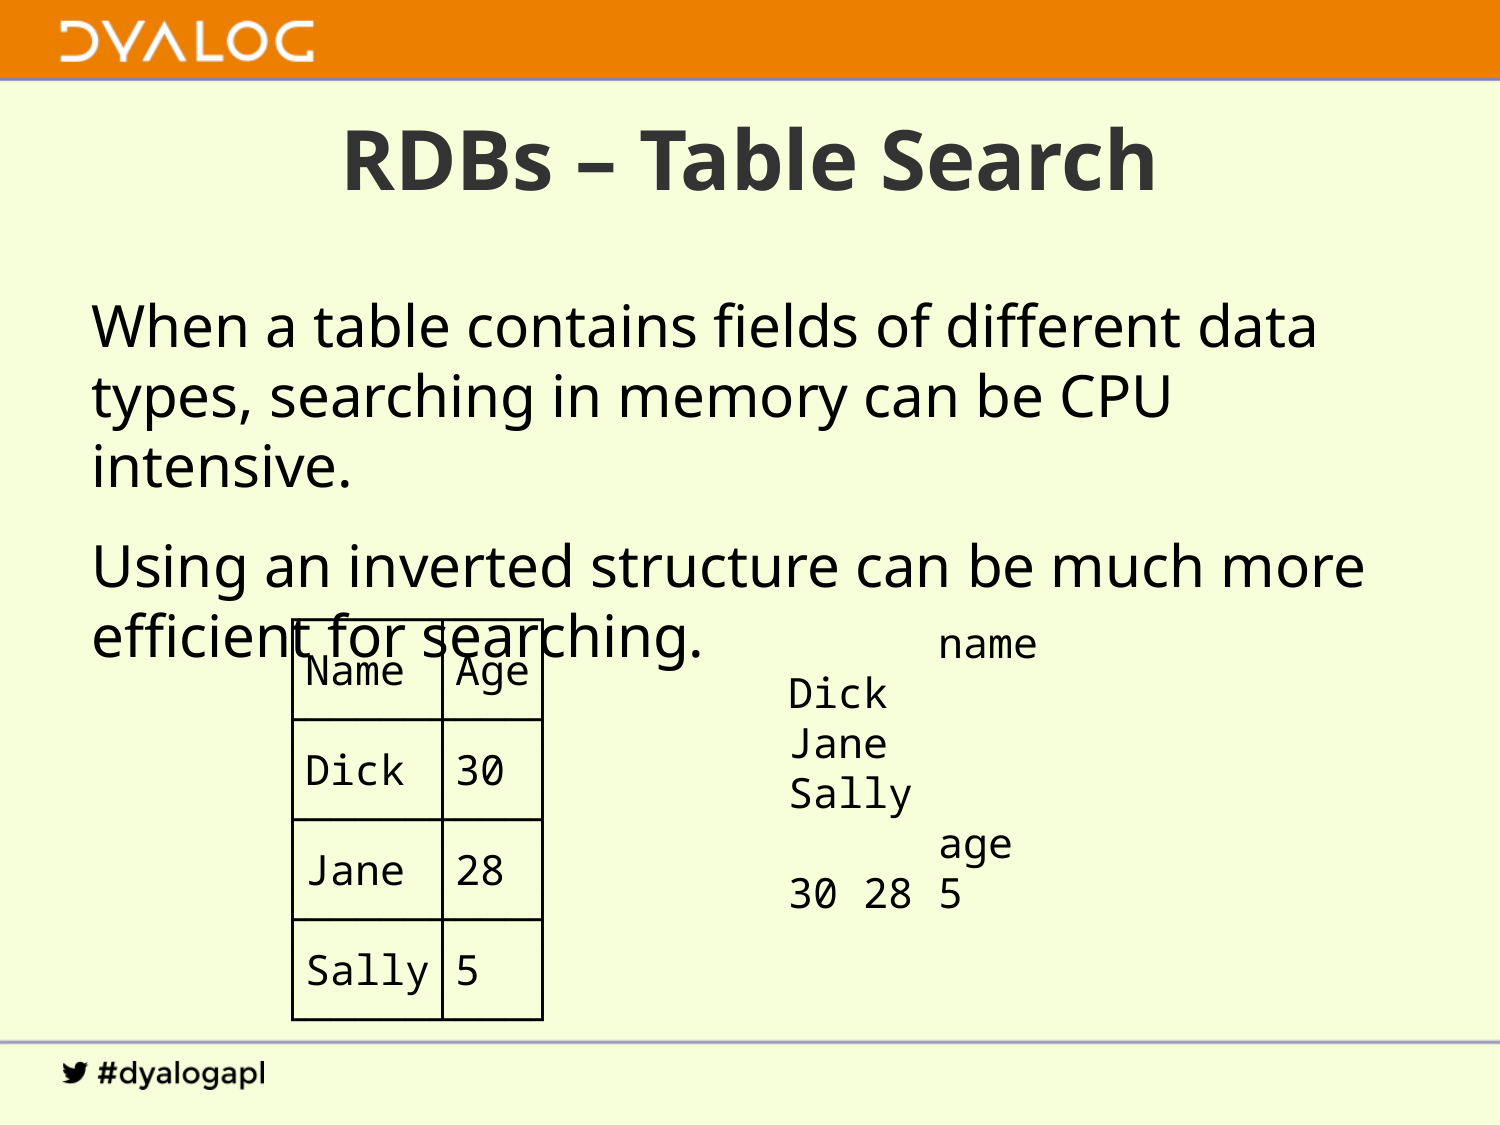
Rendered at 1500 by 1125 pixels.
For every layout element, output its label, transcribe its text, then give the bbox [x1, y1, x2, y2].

text_box When a table contains fields of different data types, searching in memory can be CPU intensive. Using an inverted structure can be much more efficient for searching. [76, 281, 1447, 677]
text_box name Dick Jane Sally age 30 28 5 [773, 609, 1160, 925]
picture [0, 0, 1500, 1125]
title RDBs – Table Search [112, 99, 1388, 281]
text_box ┌─────┬───┐ │Name │Age│ ├─────┼───┤ │Dick │30 │ ├─────┼───┤ │Jane │28 │ ├─────┼───┤ │Sally│5 │ └─────┴───┘ [265, 586, 632, 1052]
